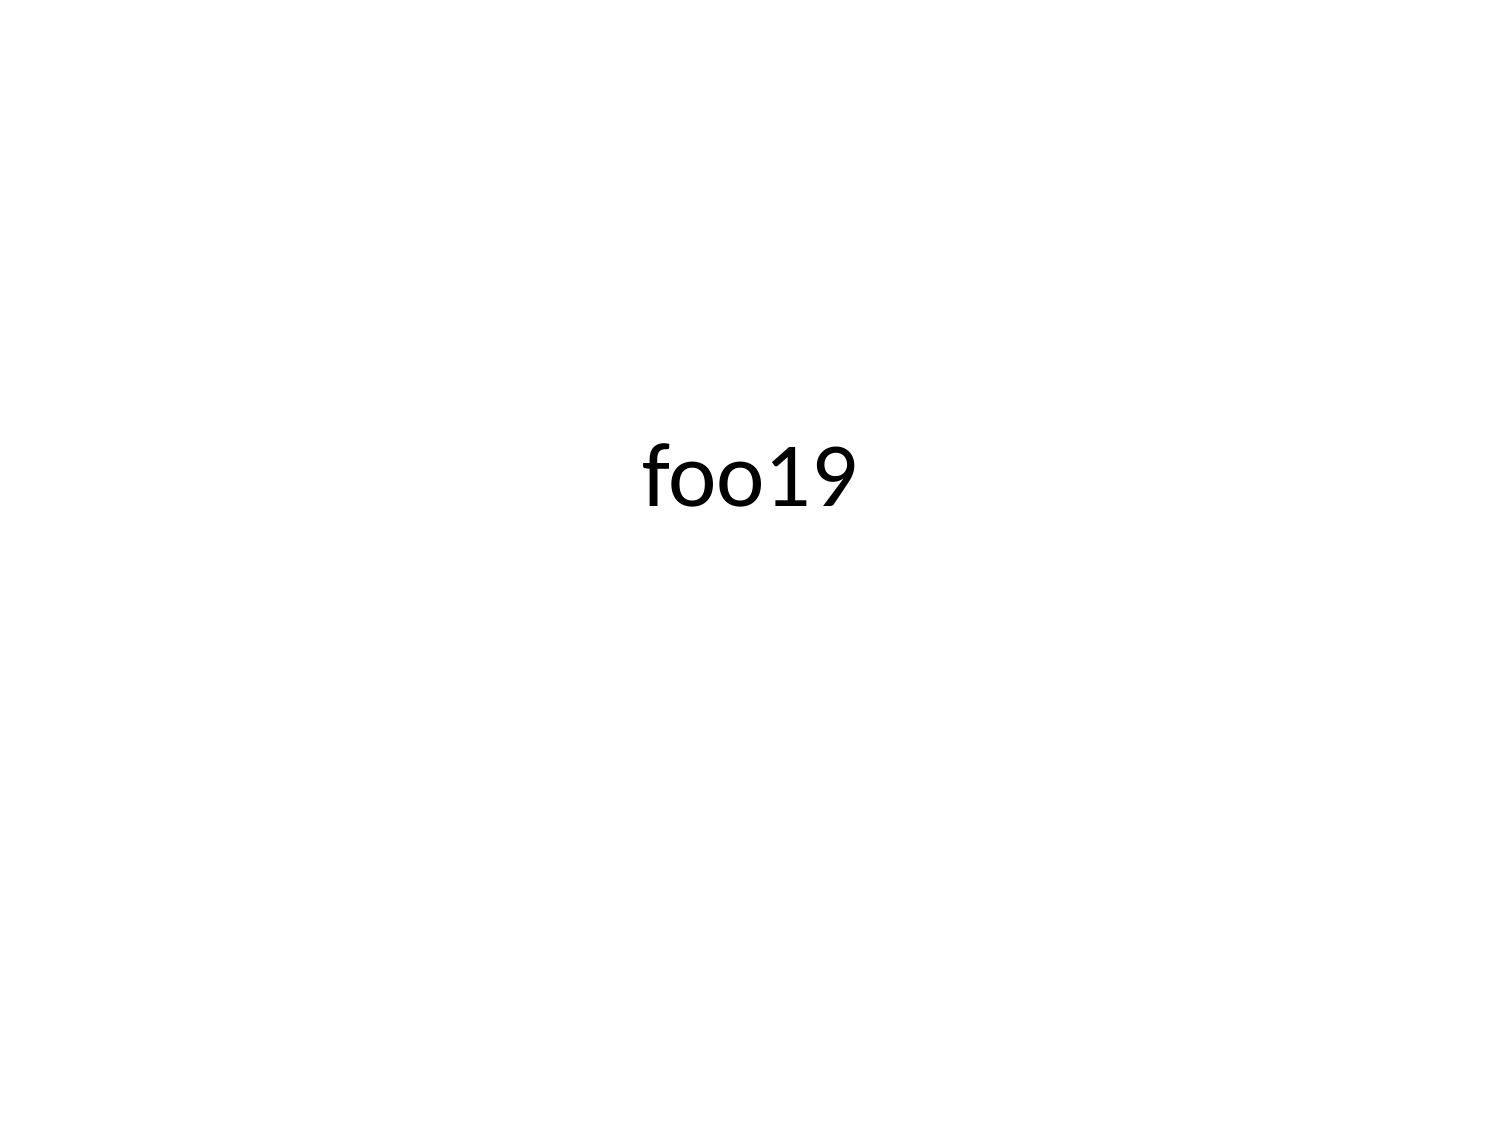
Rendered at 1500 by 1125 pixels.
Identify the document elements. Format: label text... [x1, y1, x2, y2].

title foo19 [112, 349, 1388, 591]
